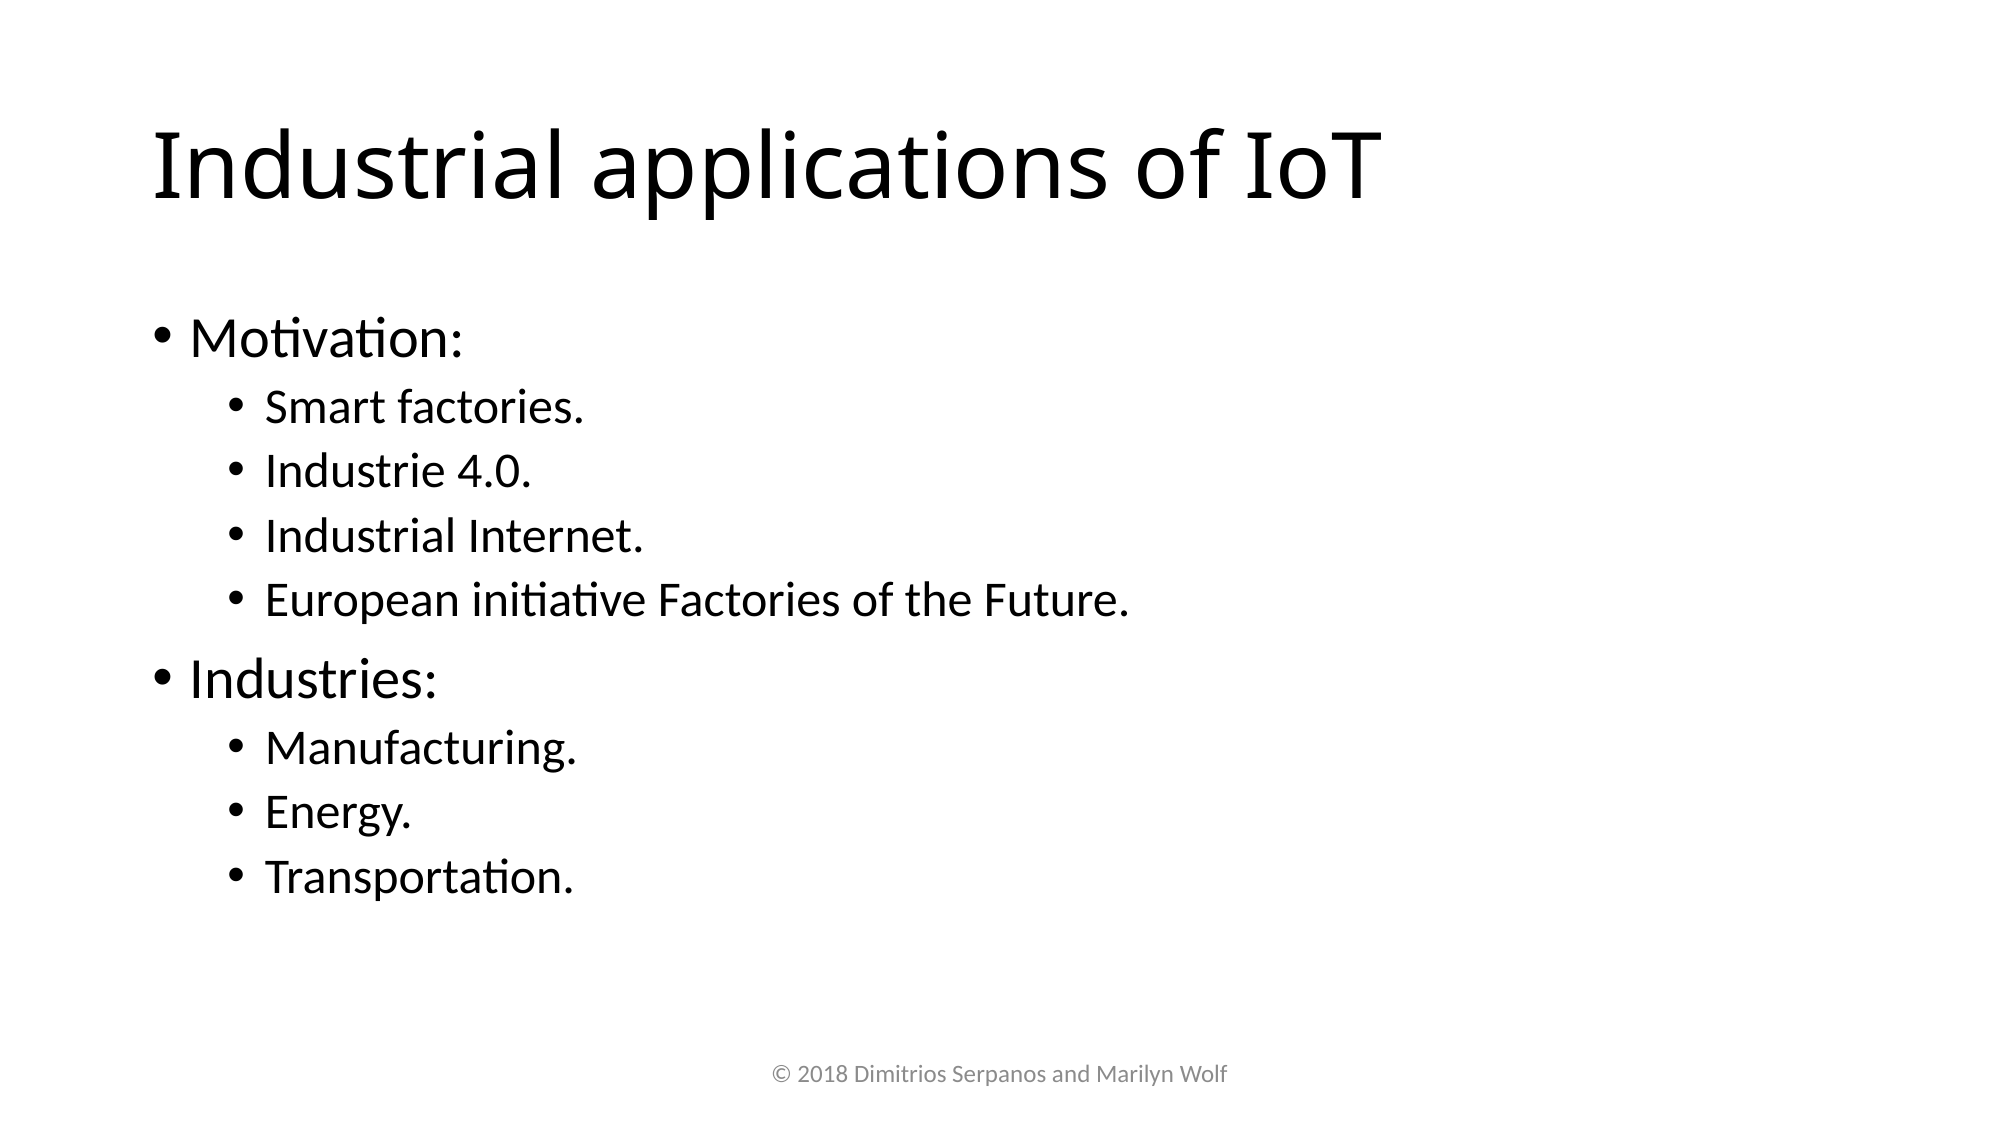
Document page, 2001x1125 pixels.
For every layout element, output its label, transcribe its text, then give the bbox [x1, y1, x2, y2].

footer © 2018 Dimitrios Serpanos and Marilyn Wolf [662, 1042, 1338, 1103]
list Motivation: Smart factories. Industrie 4.0. Industrial Internet. European initiative Factories of the Future. Industries: Manufacturing. Energy. Transportation. [137, 299, 1863, 1014]
title Industrial applications of IoT [137, 59, 1863, 278]
